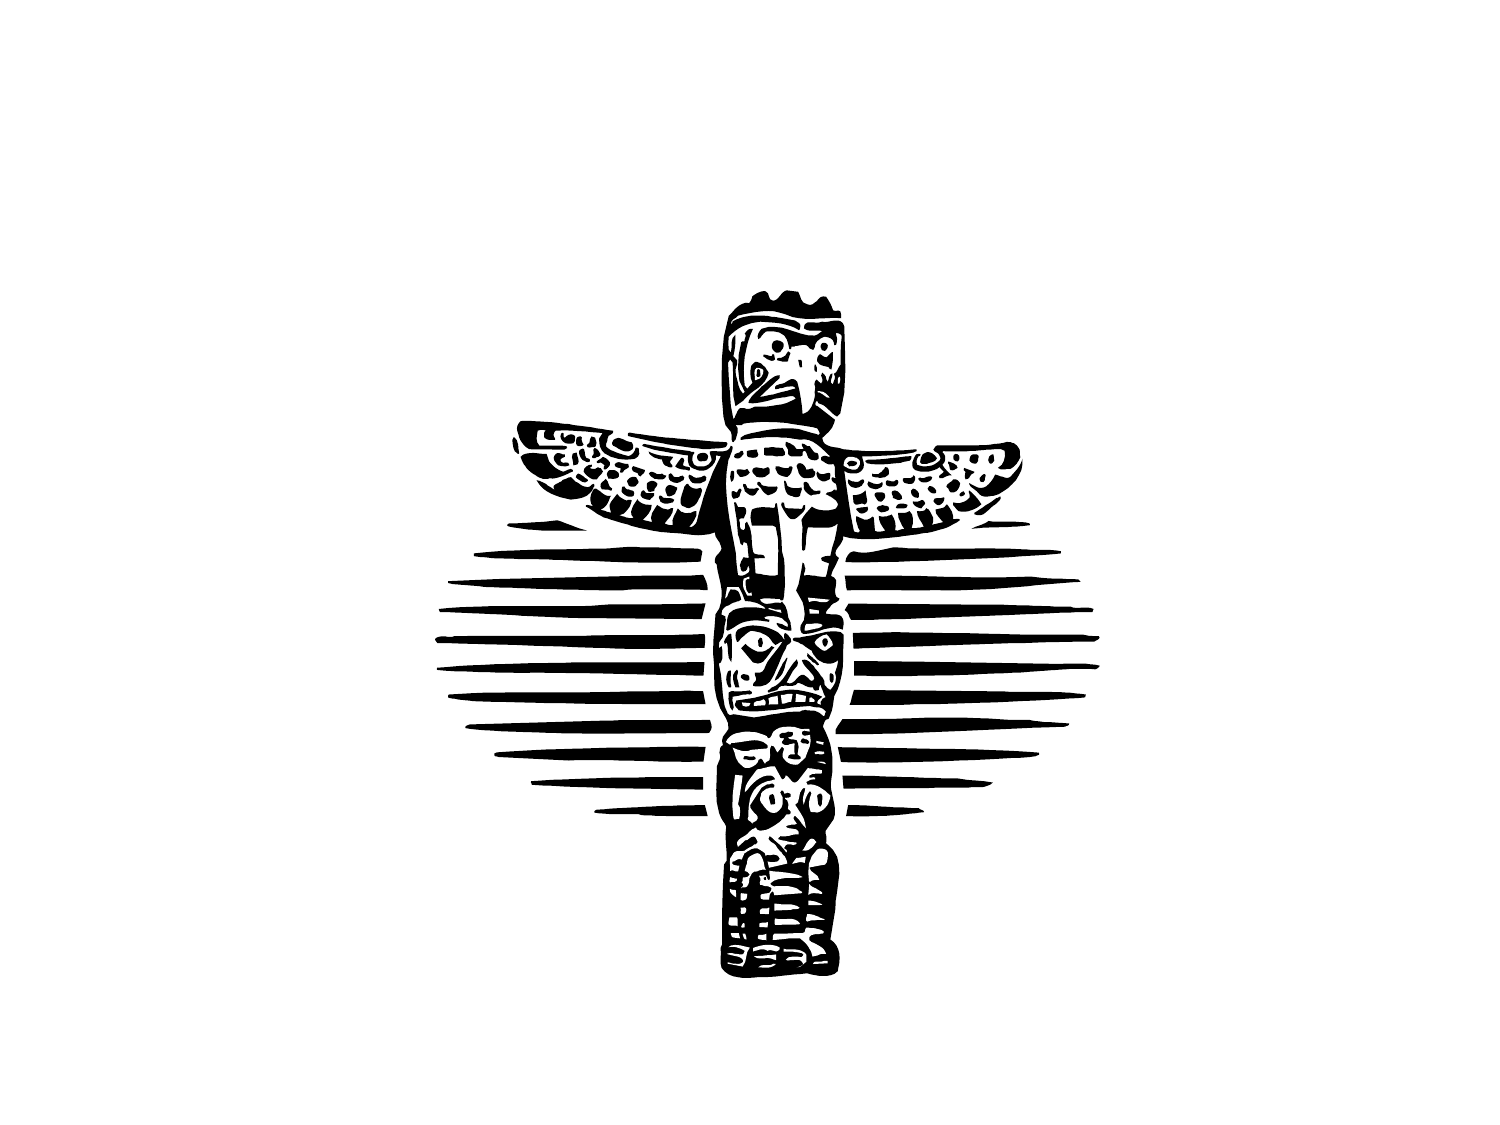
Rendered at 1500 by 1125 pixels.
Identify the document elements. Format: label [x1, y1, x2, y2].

picture [433, 289, 1102, 980]
